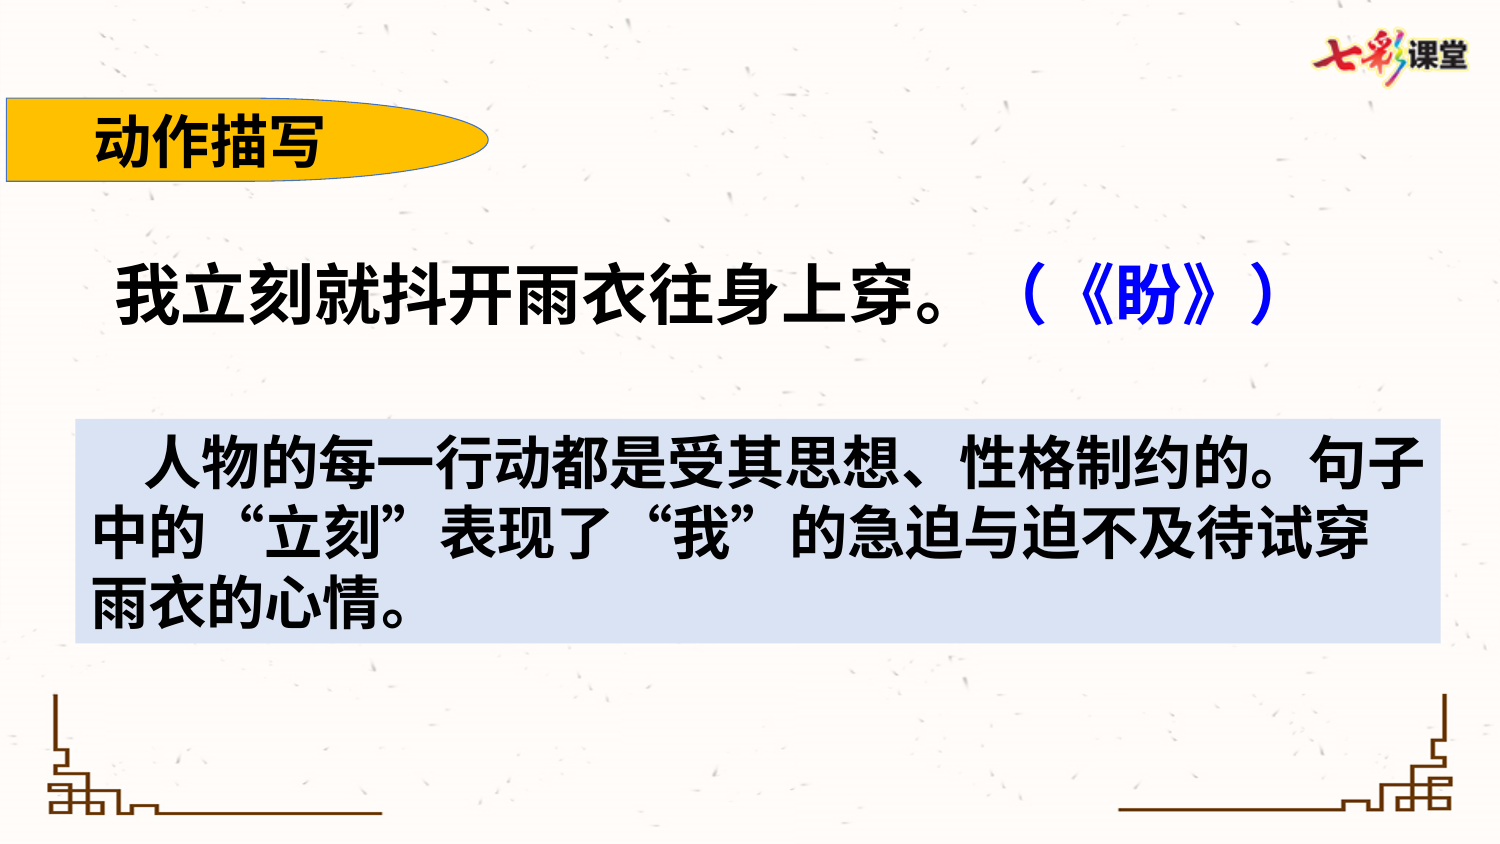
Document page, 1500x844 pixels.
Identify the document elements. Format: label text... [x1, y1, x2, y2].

text_box 我立刻就抖开雨衣往身上穿。（《盼》） [32, 245, 1468, 341]
text_box 人物的每一行动都是受其思想、性格制约的。句子中的“立刻”表现了“我”的急迫与迫不及待试穿雨衣的心情。 [75, 418, 1441, 644]
picture [0, 0, 1500, 844]
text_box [0, 98, 489, 182]
